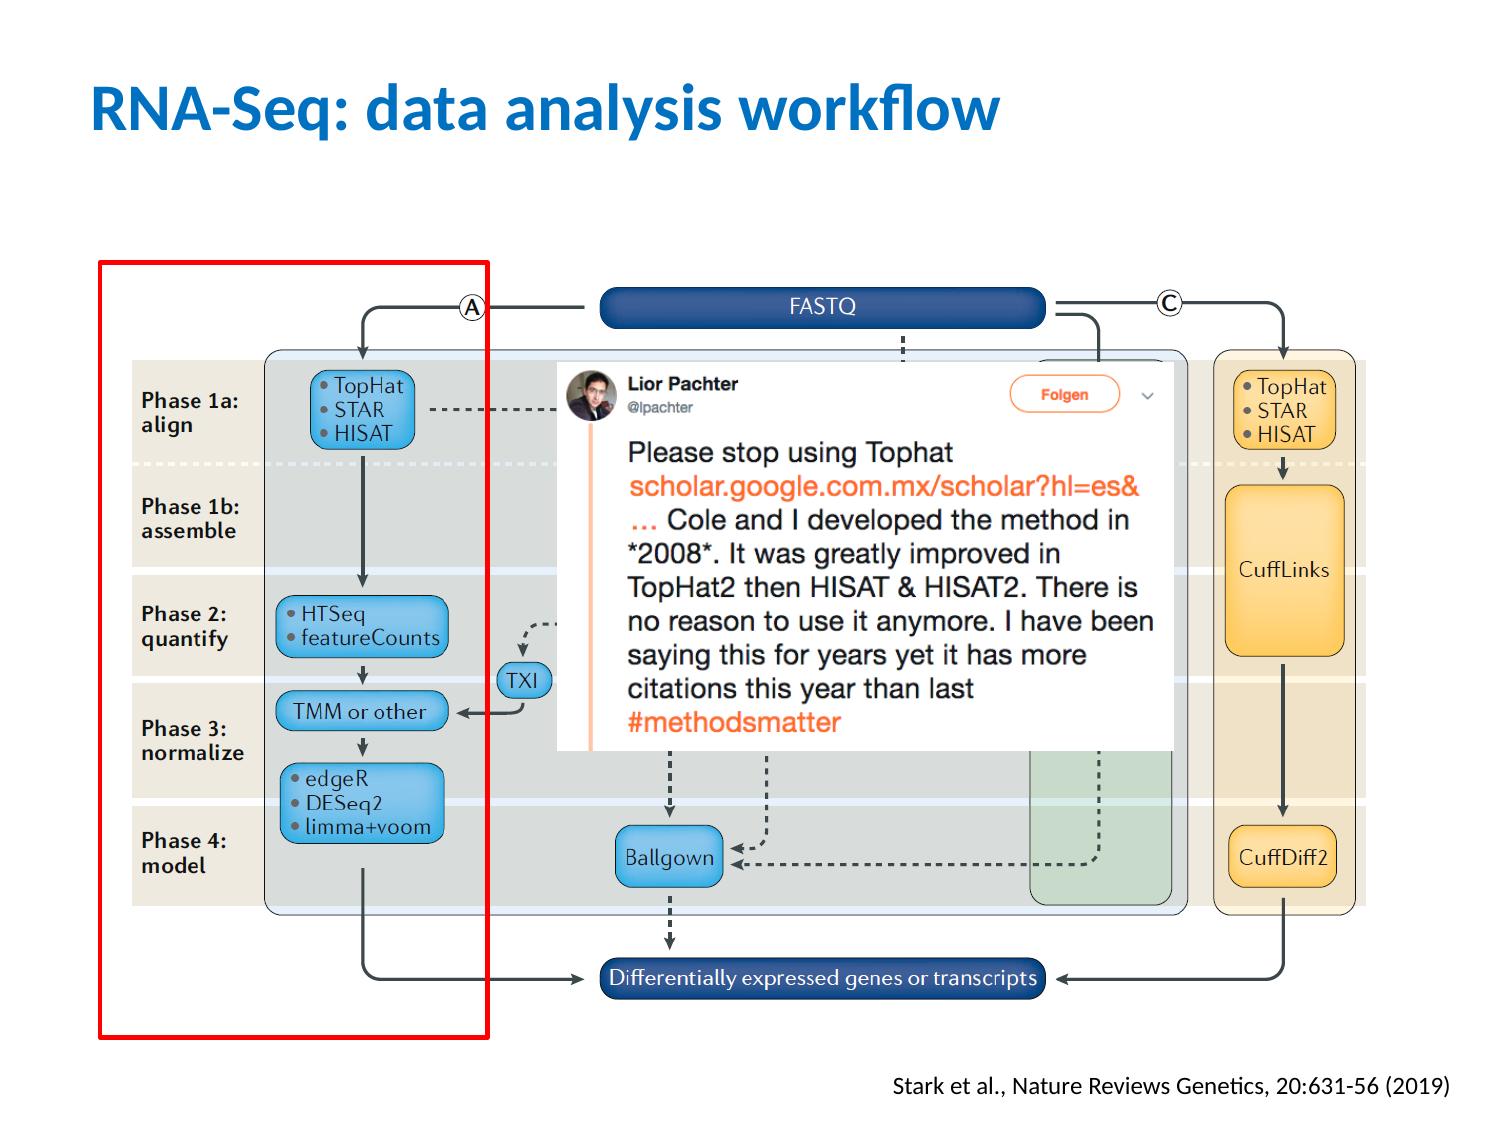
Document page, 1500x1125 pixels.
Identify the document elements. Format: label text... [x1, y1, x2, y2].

title RNA-Seq: data analysis workflow [74, 44, 1426, 163]
picture [557, 362, 1174, 751]
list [74, 279, 1426, 1008]
text_box [98, 1017, 489, 1040]
text_box [98, 260, 489, 278]
text_box Stark et al., Nature Reviews Genetics, 20:631-56 (2019) [878, 1062, 1473, 1108]
